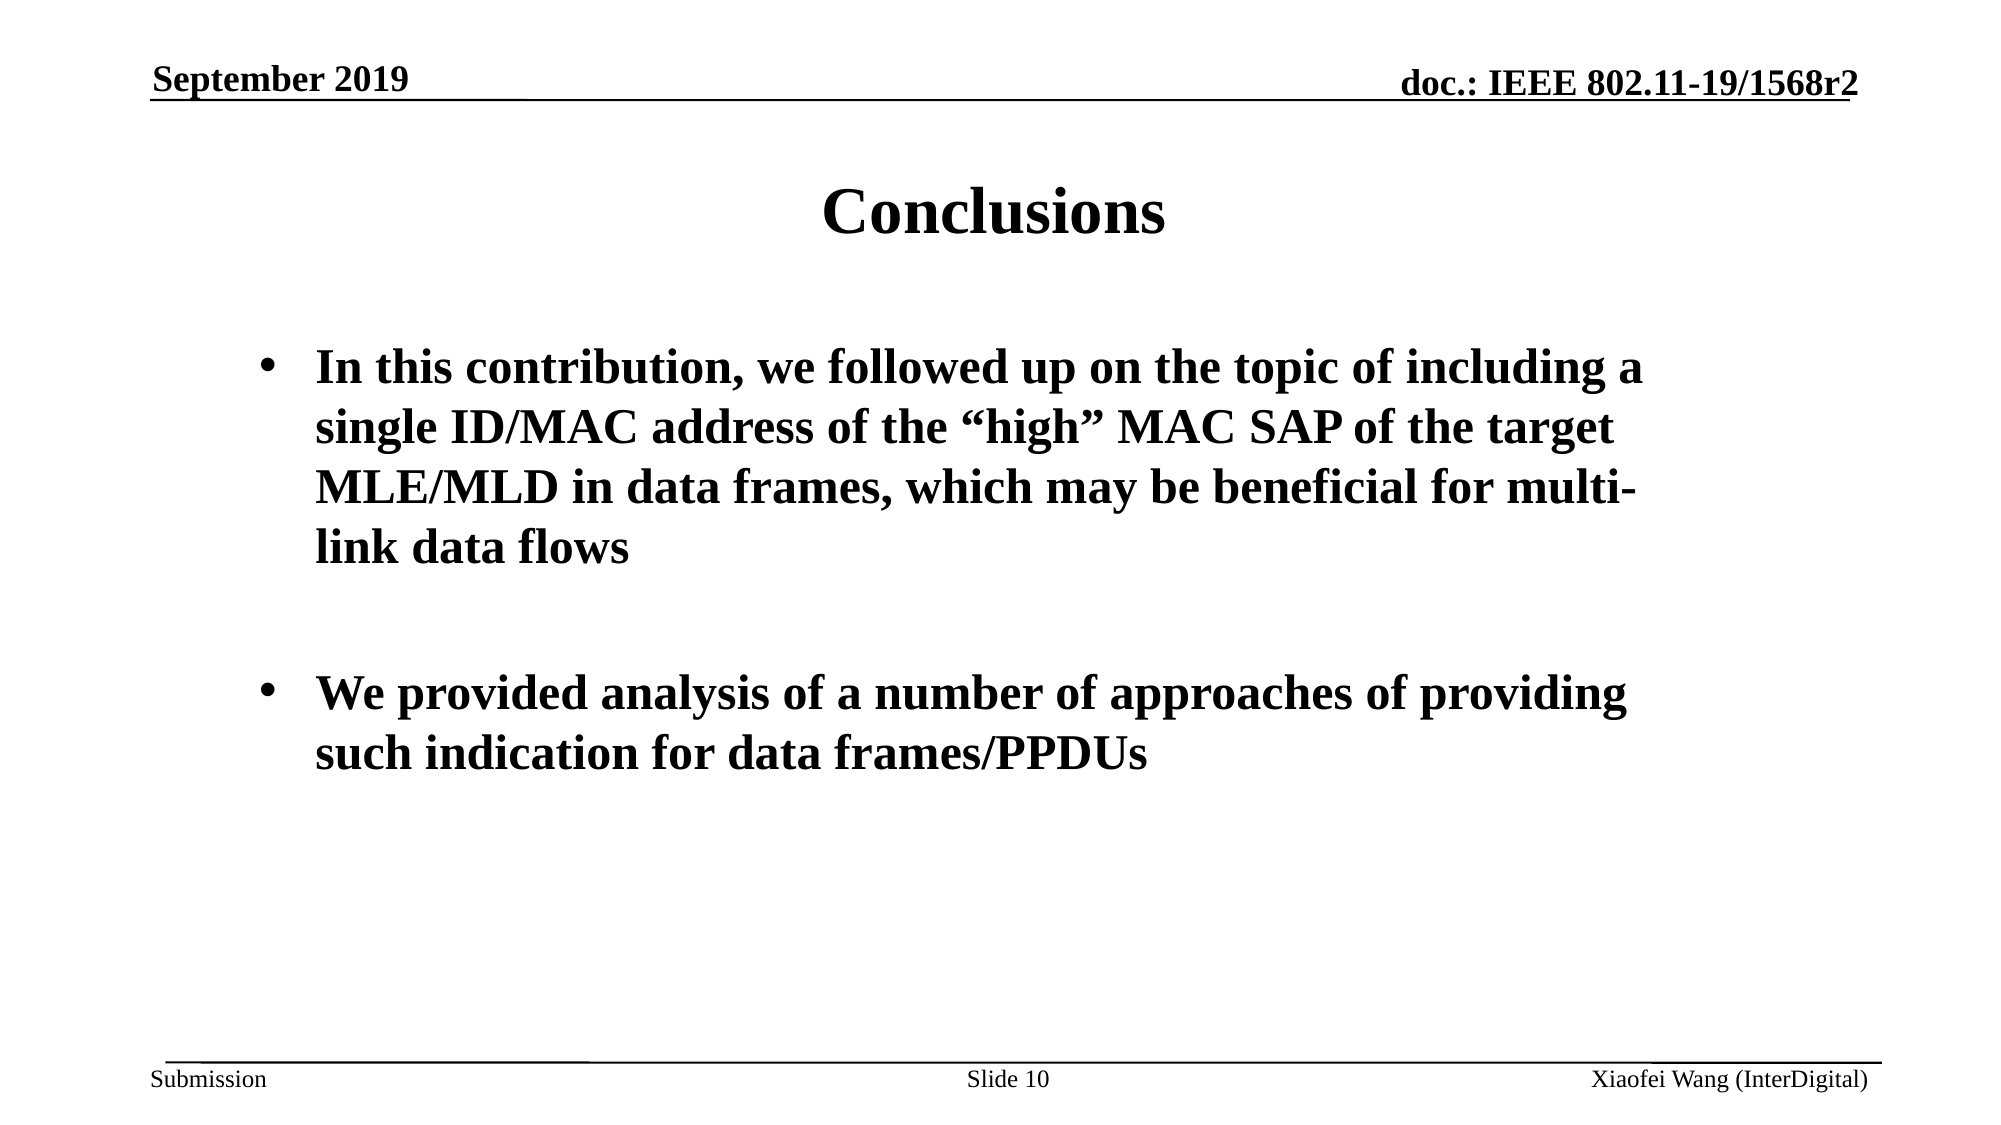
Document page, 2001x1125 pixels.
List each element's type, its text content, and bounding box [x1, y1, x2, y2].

title Conclusions [356, 119, 1632, 253]
list In this contribution, we followed up on the topic of including a single ID/MAC address of the “high” MAC SAP of the target MLE/MLD in data frames, which may be beneficial for multi-link data flows We provided analysis of a number of approaches of providing such indication for data frames/PPDUs [243, 253, 1721, 929]
slide_number Slide 10 [950, 1061, 1067, 1123]
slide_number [152, 54, 563, 100]
footer Xiaofei Wang (InterDigital) [1171, 1061, 1869, 1093]
